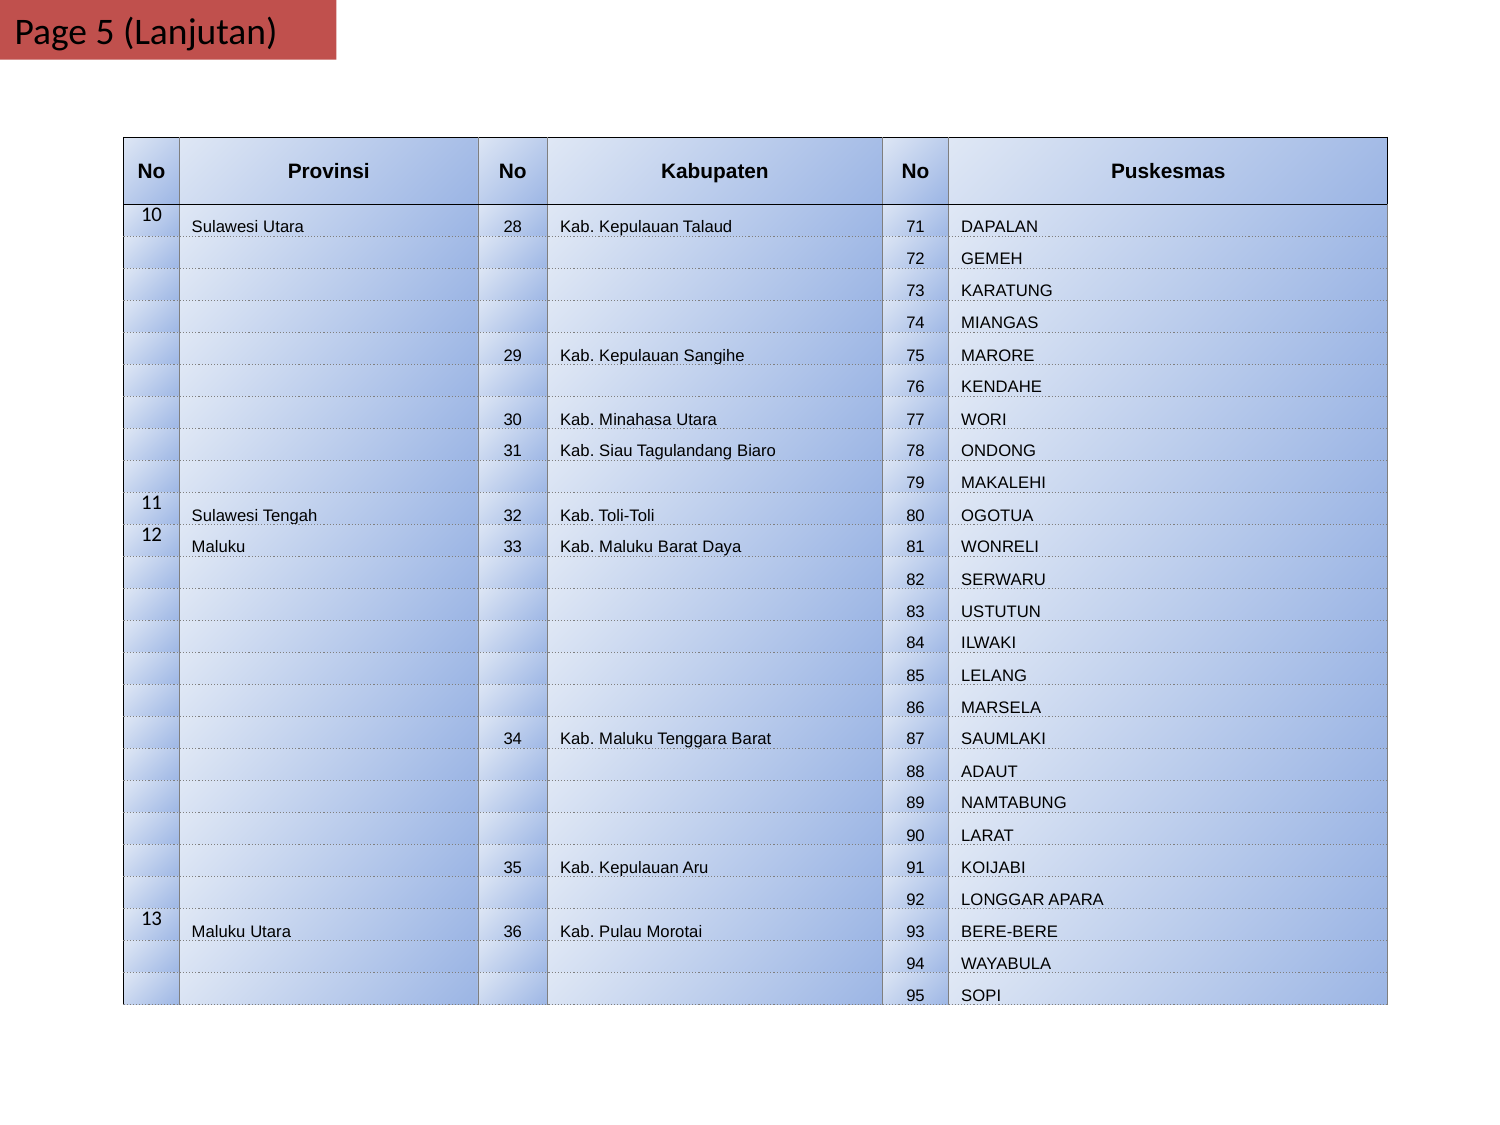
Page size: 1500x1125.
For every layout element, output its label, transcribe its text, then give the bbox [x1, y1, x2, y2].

table_cell Maluku [180, 525, 478, 557]
table_cell [124, 845, 179, 877]
table_cell [124, 781, 179, 813]
table_cell 76 [883, 364, 948, 396]
table_cell [548, 941, 882, 973]
table_cell [124, 332, 179, 364]
table_cell [124, 941, 179, 973]
table_cell 94 [883, 941, 948, 973]
table_cell [479, 236, 547, 268]
table_cell [548, 236, 882, 268]
table_cell [180, 236, 478, 268]
table_cell [479, 941, 547, 973]
table_cell 84 [883, 621, 948, 653]
table_header No [124, 138, 179, 204]
table_cell 86 [883, 685, 948, 717]
table_cell WONRELI [949, 525, 1387, 557]
table_cell [124, 717, 179, 749]
table_cell Maluku Utara [180, 909, 478, 941]
table_cell [479, 877, 547, 909]
table_cell [479, 300, 547, 332]
table_cell 77 [883, 396, 948, 429]
table_cell [479, 268, 547, 300]
table_cell [180, 685, 478, 717]
table_cell [124, 749, 179, 781]
table_cell [124, 877, 179, 909]
table_cell Kab. Kepulauan Aru [548, 845, 882, 877]
table_cell 83 [883, 589, 948, 621]
table_cell [548, 364, 882, 396]
table_cell 89 [883, 781, 948, 813]
table_cell 13 [124, 909, 179, 941]
table_cell SOPI [949, 973, 1387, 1005]
table_cell MARSELA [949, 685, 1387, 717]
table_cell 32 [479, 493, 547, 525]
table_cell Kab. Maluku Barat Daya [548, 525, 882, 557]
table_cell [180, 396, 478, 429]
table_cell LELANG [949, 653, 1387, 685]
table_cell DAPALAN [949, 205, 1387, 236]
table_cell [548, 781, 882, 813]
table_cell [124, 685, 179, 717]
table_cell 12 [124, 525, 179, 557]
table_cell [548, 621, 882, 653]
table_cell 28 [479, 205, 547, 236]
table_cell [180, 589, 478, 621]
table_cell 71 [883, 205, 948, 236]
table_cell 29 [479, 332, 547, 364]
table_cell [180, 813, 478, 845]
table_cell [180, 332, 478, 364]
table_cell [124, 589, 179, 621]
table_cell [124, 973, 179, 1005]
table_cell [548, 973, 882, 1005]
table_cell 75 [883, 332, 948, 364]
table_cell 87 [883, 717, 948, 749]
table_cell Sulawesi Tengah [180, 493, 478, 525]
table_cell [180, 268, 478, 300]
table_cell [479, 461, 547, 493]
table_cell [479, 813, 547, 845]
table_header Kabupaten [548, 138, 882, 204]
table_cell SERWARU [949, 557, 1387, 589]
table_cell 95 [883, 973, 948, 1005]
table_cell KENDAHE [949, 364, 1387, 396]
table_cell Kab. Kepulauan Sangihe [548, 332, 882, 364]
table_cell [180, 429, 478, 461]
table_cell MARORE [949, 332, 1387, 364]
table_cell [548, 268, 882, 300]
table_header Provinsi [180, 138, 478, 204]
table_cell [180, 781, 478, 813]
table_cell 30 [479, 396, 547, 429]
table_cell [180, 653, 478, 685]
table_cell 85 [883, 653, 948, 685]
table_cell [180, 877, 478, 909]
table_cell [180, 717, 478, 749]
table_cell 93 [883, 909, 948, 941]
table_cell LONGGAR APARA [949, 877, 1387, 909]
table_cell [124, 557, 179, 589]
table_cell [548, 877, 882, 909]
table_cell [124, 364, 179, 396]
table_cell 91 [883, 845, 948, 877]
table_cell Kab. Siau Tagulandang Biaro [548, 429, 882, 461]
table_cell 73 [883, 268, 948, 300]
table_cell [124, 300, 179, 332]
table_cell [180, 941, 478, 973]
table_cell MAKALEHI [949, 461, 1387, 493]
table_cell [548, 300, 882, 332]
table_cell 11 [124, 493, 179, 525]
table_cell 79 [883, 461, 948, 493]
table_cell ADAUT [949, 749, 1387, 781]
table_cell 35 [479, 845, 547, 877]
table_cell [180, 300, 478, 332]
table_cell Kab. Pulau Morotai [548, 909, 882, 941]
table_cell [479, 589, 547, 621]
table_cell ILWAKI [949, 621, 1387, 653]
table_cell Kab. Minahasa Utara [548, 396, 882, 429]
table_cell 74 [883, 300, 948, 332]
table_cell Sulawesi Utara [180, 205, 478, 236]
table_cell [180, 621, 478, 653]
table_cell [124, 429, 179, 461]
table_header Puskesmas [949, 138, 1387, 204]
text_box Page 5 (Lanjutan) [0, 0, 337, 60]
table_header No [883, 138, 948, 204]
table_cell BERE-BERE [949, 909, 1387, 941]
table_cell [124, 621, 179, 653]
table_cell [180, 845, 478, 877]
table_cell [548, 685, 882, 717]
table_cell [124, 236, 179, 268]
table_cell USTUTUN [949, 589, 1387, 621]
table_cell [548, 749, 882, 781]
table_cell [479, 364, 547, 396]
table_cell [124, 461, 179, 493]
table_cell Kab. Kepulauan Talaud [548, 205, 882, 236]
table_cell [479, 685, 547, 717]
table_cell 72 [883, 236, 948, 268]
table_cell [180, 749, 478, 781]
table_cell 82 [883, 557, 948, 589]
table_cell [479, 557, 547, 589]
table_cell SAUMLAKI [949, 717, 1387, 749]
table_cell [479, 781, 547, 813]
table_cell Kab. Toli-Toli [548, 493, 882, 525]
table_cell NAMTABUNG [949, 781, 1387, 813]
table_cell [548, 653, 882, 685]
table_cell KOIJABI [949, 845, 1387, 877]
table_cell [548, 813, 882, 845]
table_cell ONDONG [949, 429, 1387, 461]
table_cell [124, 396, 179, 429]
table_cell 78 [883, 429, 948, 461]
table_cell GEMEH [949, 236, 1387, 268]
table_cell 31 [479, 429, 547, 461]
table_cell [479, 973, 547, 1005]
table_cell [124, 653, 179, 685]
table_cell 80 [883, 493, 948, 525]
table_cell [479, 749, 547, 781]
table_cell [548, 461, 882, 493]
table_header No [479, 138, 547, 204]
table_cell LARAT [949, 813, 1387, 845]
table_cell [180, 973, 478, 1005]
table_cell [548, 589, 882, 621]
table_cell [479, 621, 547, 653]
table_cell 92 [883, 877, 948, 909]
table_cell WORI [949, 396, 1387, 429]
table_cell [479, 653, 547, 685]
table_cell 88 [883, 749, 948, 781]
table_cell 10 [124, 205, 179, 236]
table_cell [180, 364, 478, 396]
table_cell [124, 268, 179, 300]
table_cell 81 [883, 525, 948, 557]
table_cell MIANGAS [949, 300, 1387, 332]
table_cell [180, 461, 478, 493]
table_cell 33 [479, 525, 547, 557]
table_cell Kab. Maluku Tenggara Barat [548, 717, 882, 749]
table_cell [548, 557, 882, 589]
table_cell [124, 813, 179, 845]
table_cell 34 [479, 717, 547, 749]
table_cell [180, 557, 478, 589]
table_cell WAYABULA [949, 941, 1387, 973]
table_cell OGOTUA [949, 493, 1387, 525]
table_cell 36 [479, 909, 547, 941]
table_cell KARATUNG [949, 268, 1387, 300]
table_cell 90 [883, 813, 948, 845]
